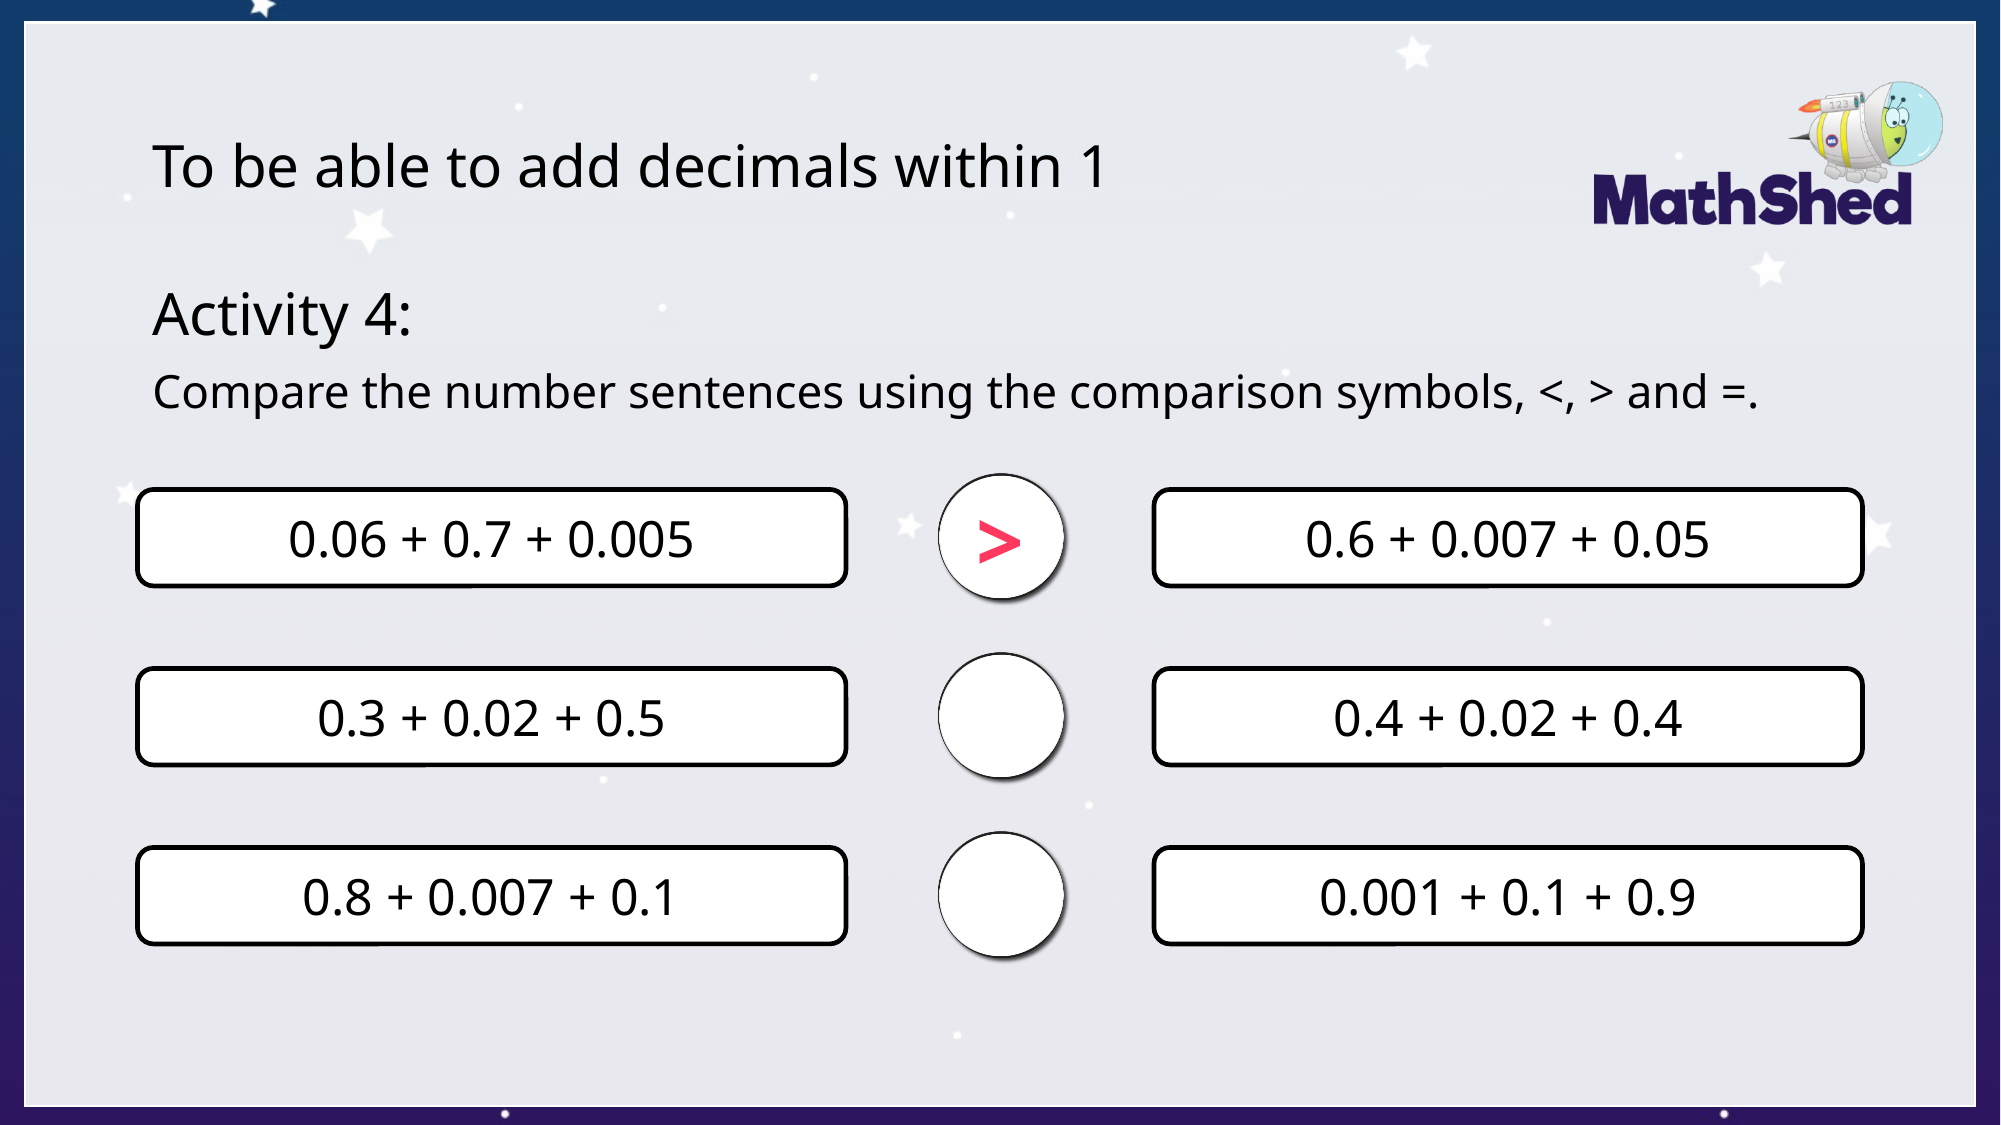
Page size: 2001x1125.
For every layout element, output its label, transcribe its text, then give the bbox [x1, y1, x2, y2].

title To be able to add decimals within 1 [137, 59, 1578, 277]
text_box 0.3 + 0.02 + 0.5 [136, 667, 847, 766]
text_box 0.001 + 0.1 + 0.9 [1152, 846, 1864, 945]
text_box 0.4 + 0.02 + 0.4 [1152, 667, 1864, 766]
text_box 0.6 + 0.007 + 0.05 [1152, 488, 1864, 587]
picture [0, 0, 2001, 1125]
list Activity 4: Compare the number sentences using the comparison symbols, <, > and =. [137, 277, 1894, 992]
text_box 0.8 + 0.007 + 0.1 [136, 846, 847, 945]
text_box 0.06 + 0.7 + 0.005 [136, 488, 847, 587]
